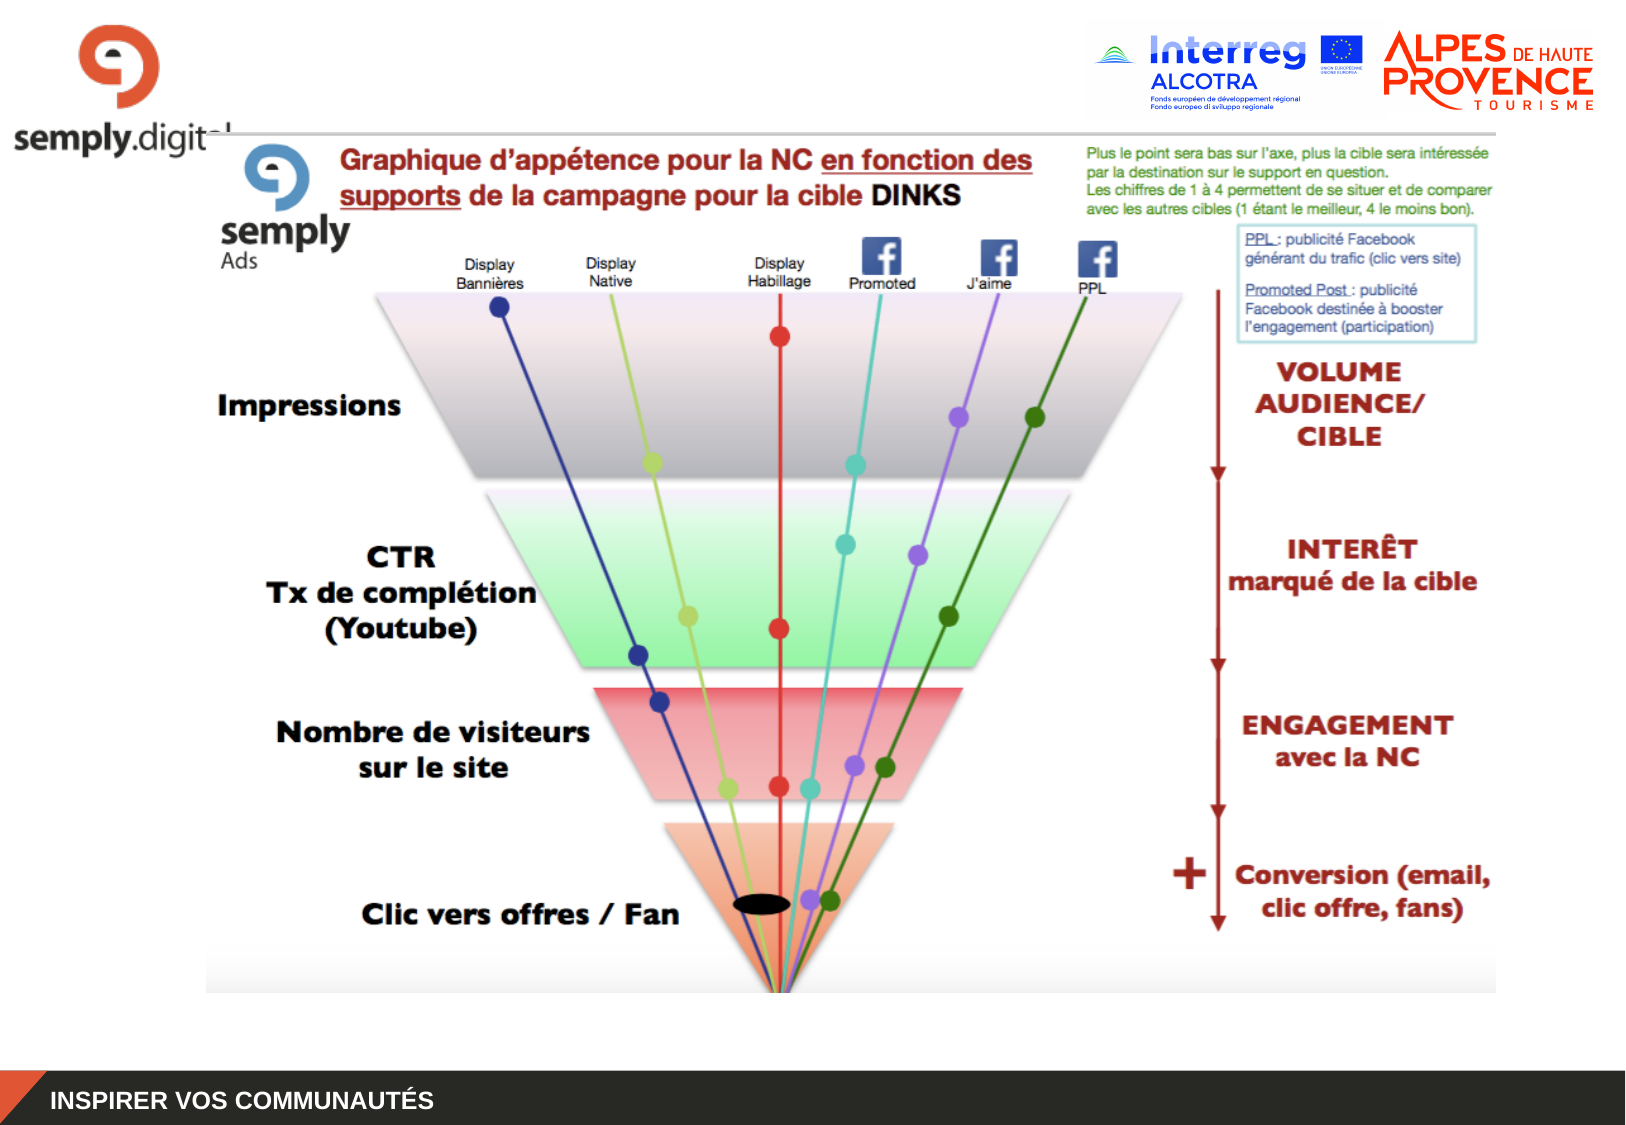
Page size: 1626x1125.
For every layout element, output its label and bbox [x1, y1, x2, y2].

picture [5, 10, 1497, 993]
picture [1083, 18, 1593, 121]
